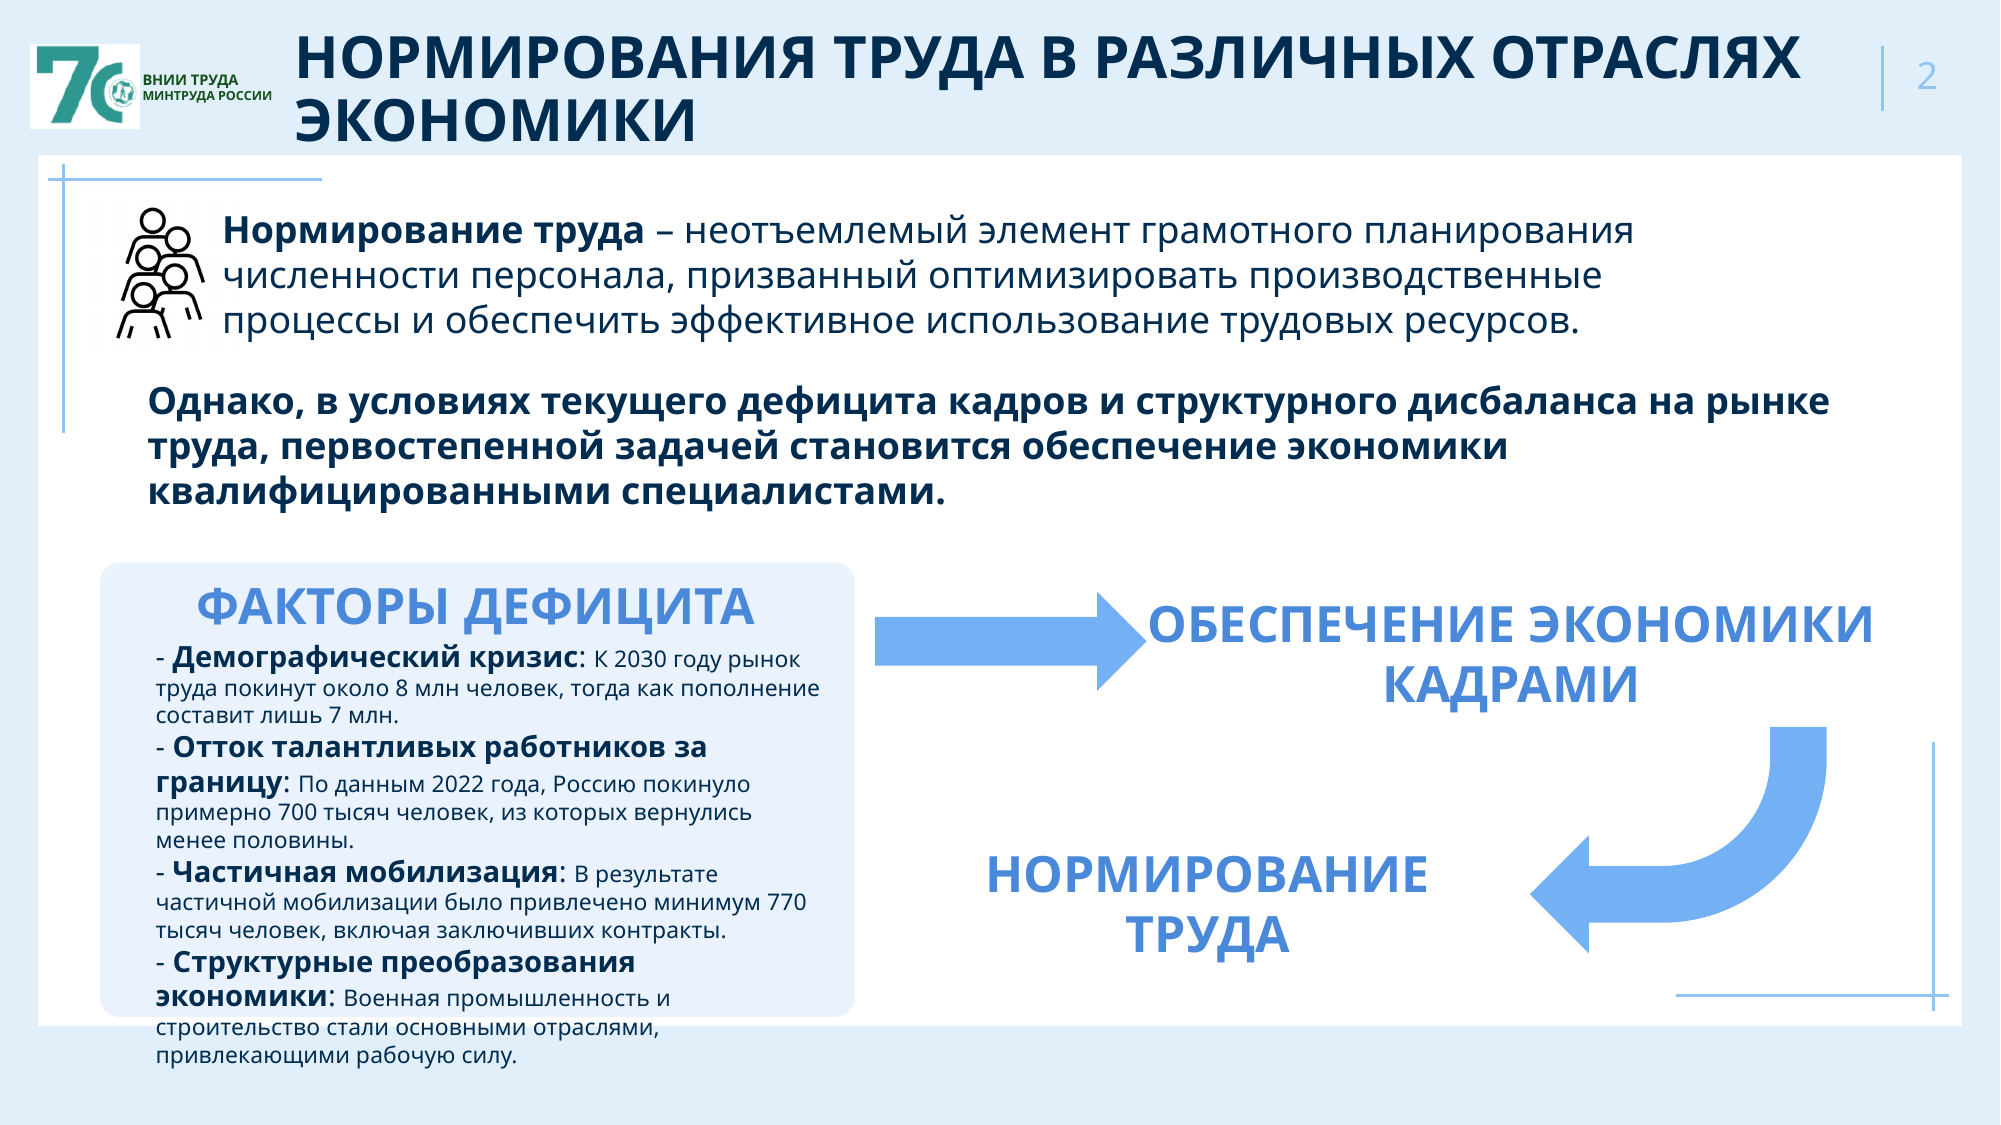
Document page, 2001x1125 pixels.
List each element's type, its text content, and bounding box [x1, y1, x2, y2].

text_box [1529, 726, 1827, 954]
text_box НОРМИРОВАНИЯ ТРУДА В РАЗЛИЧНЫХ ОТРАСЛЯХ ЭКОНОМИКИ [279, 47, 1916, 136]
text_box ОБЕСПЕЧЕНИЕ ЭКОНОМИКИ КАДРАМИ [1123, 585, 1900, 720]
text_box - Демографический кризис: К 2030 году рынок труда покинут около 8 млн человек, тогда как пополнение составит лишь 7 млн. - Отток талантливых работников за границу: По данным 2022 года, Россию покинуло примерно 700 тысяч человек, из которых вернулись менее половины. - Частичная мобилизация: В результате частичной мобилизации было привлечено минимум 770 тысяч человек, включая заключивших контракты. - Структурные преобразования экономики: Военная промышленность и строительство стали основными отраслями, привлекающими рабочую силу. [140, 630, 836, 1075]
text_box ФАКТОРЫ ДЕФИЦИТА [119, 567, 833, 643]
text_box Нормирование труда – неотъемлемый элемент грамотного планирования численности персонала, призванный оптимизировать производственные процессы и обеспечить эффективное использование трудовых ресурсов. [245, 198, 1653, 349]
text_box 2 [1916, 47, 1954, 108]
text_box [874, 591, 1147, 691]
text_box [30, 44, 276, 130]
text_box НОРМИРОВАНИЕ ТРУДА [904, 835, 1512, 970]
picture [76, 189, 245, 357]
text_box Однако, в условиях текущего дефицита кадров и структурного дисбаланса на рынке труда, первостепенной задачей становится обеспечение экономики квалифицированными специалистами. [132, 369, 1889, 520]
text_box [98, 560, 857, 1019]
